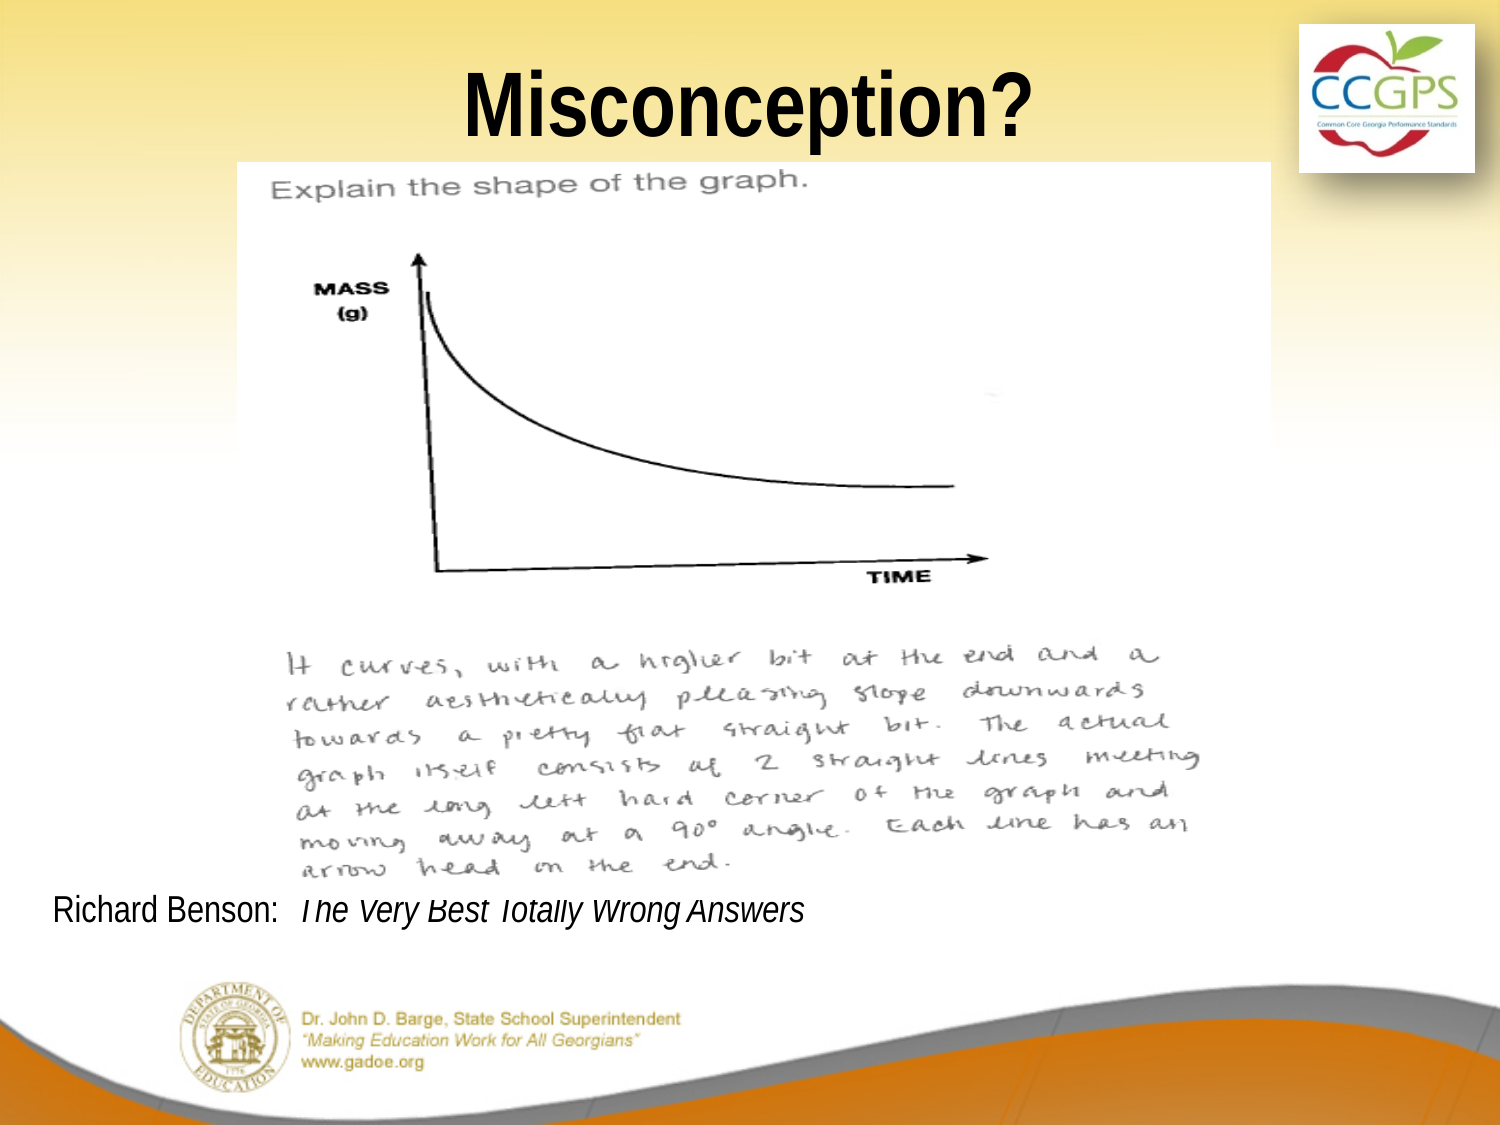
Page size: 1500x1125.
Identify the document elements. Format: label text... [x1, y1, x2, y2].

title Misconception? [112, 37, 1289, 163]
picture [0, 0, 1500, 1125]
subtitle Richard Benson: The Very Best Totally Wrong Answers [37, 187, 1463, 1001]
